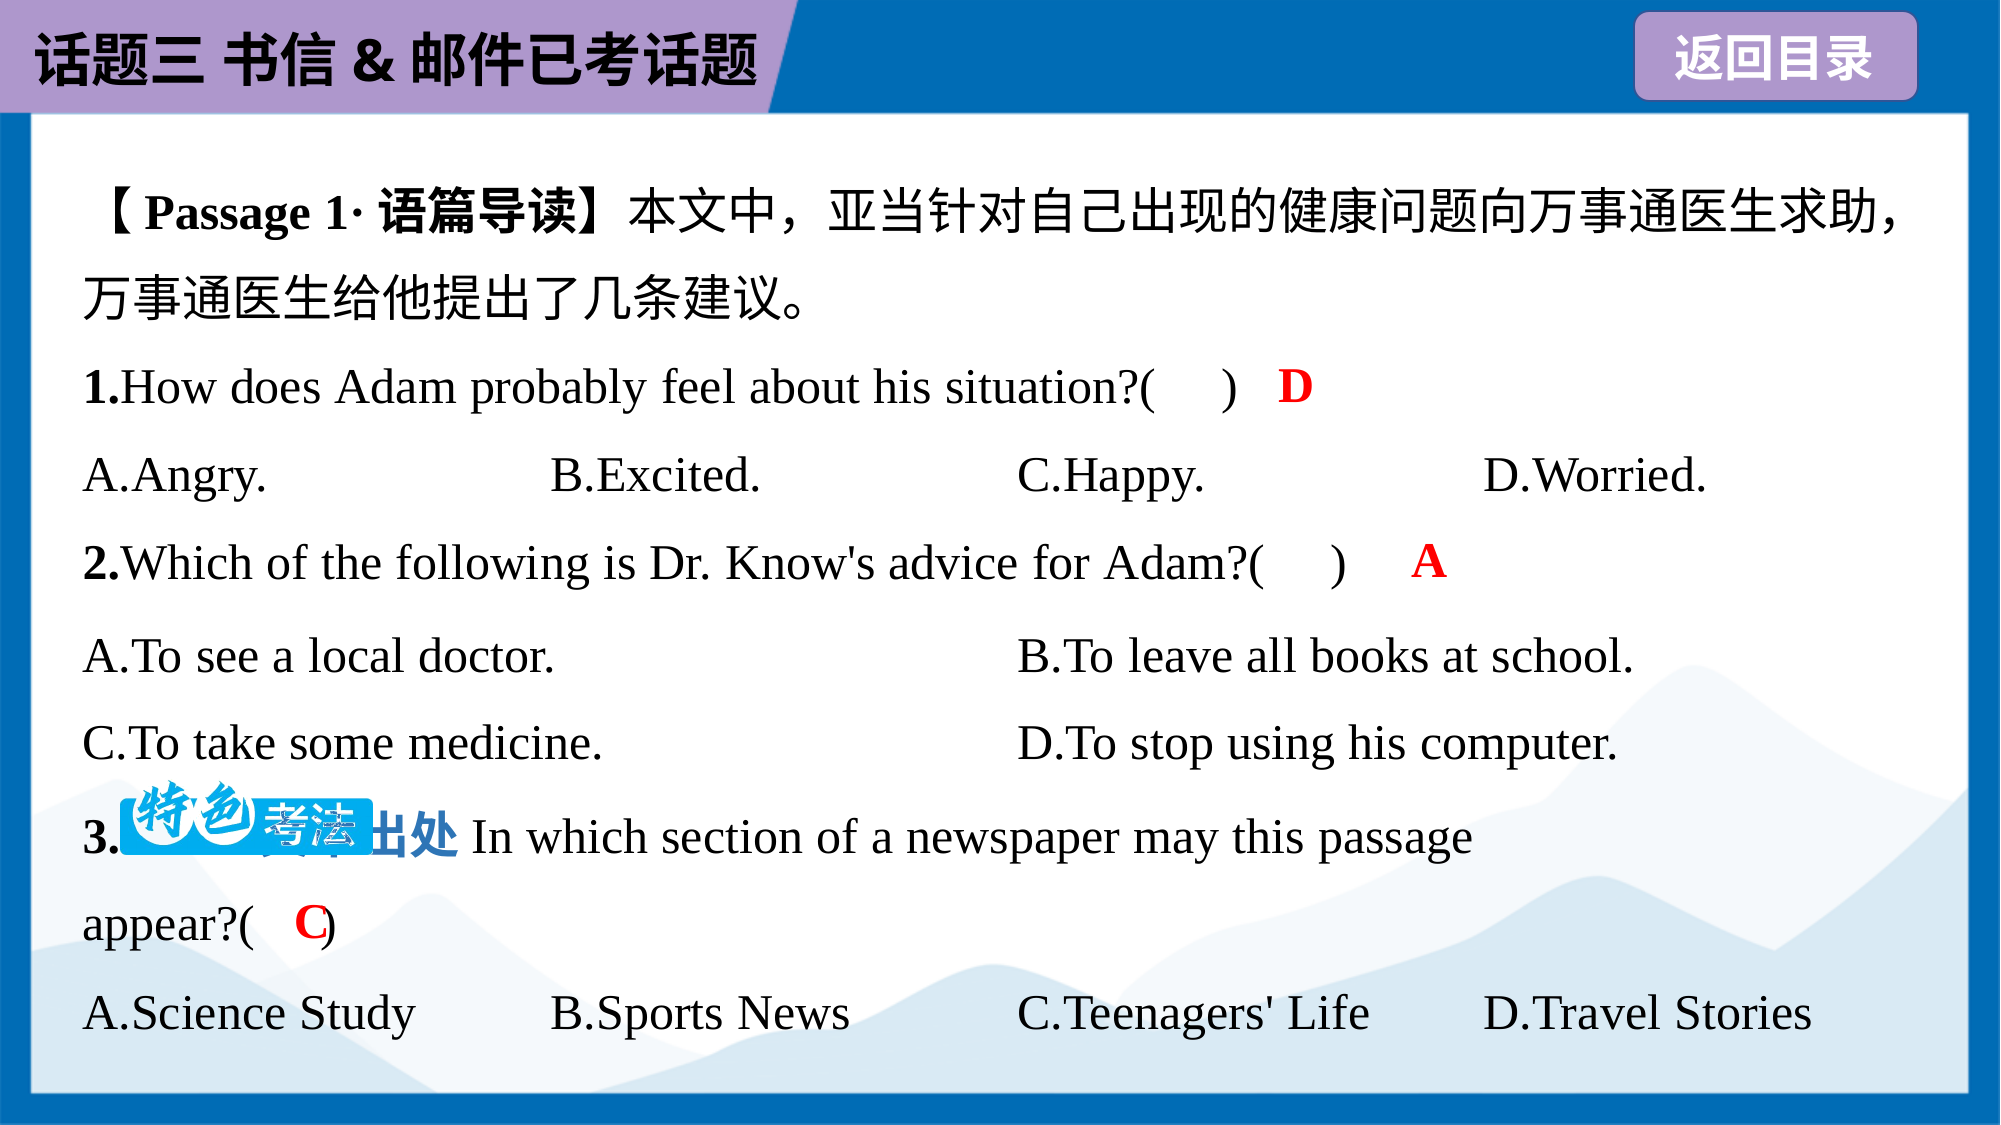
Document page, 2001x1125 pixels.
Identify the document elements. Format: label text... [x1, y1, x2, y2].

text_box 【Passage 1·语篇导读】本文中，亚当针对自己出现的健康问题向万事通医生求助， 万事通医生给他提出了几条建议。 [82, 147, 1917, 318]
text_box A.To see a local doctor. B.To leave all books at school. C.To take some medicine. D.To stop using his computer. [82, 590, 1917, 761]
text_box D [1259, 324, 1333, 403]
text_box 2.Which of the following is Dr. Know's advice for Adam?( ) [82, 501, 1917, 580]
text_box 3. 文章出处In which section of a newspaper may this passage appear?( ) [82, 771, 1917, 942]
text_box A.Science Study B.Sports News C.Teenagers' Life D.Travel Stories [82, 951, 1917, 1030]
text_box A.Angry. B.Excited. C.Happy. D.Worried. [82, 414, 1917, 492]
text_box 1.How does Adam probably feel about his situation?( ) [82, 326, 1917, 405]
picture [0, 0, 2000, 1125]
text_box A [1392, 499, 1466, 579]
text_box C [275, 861, 349, 940]
